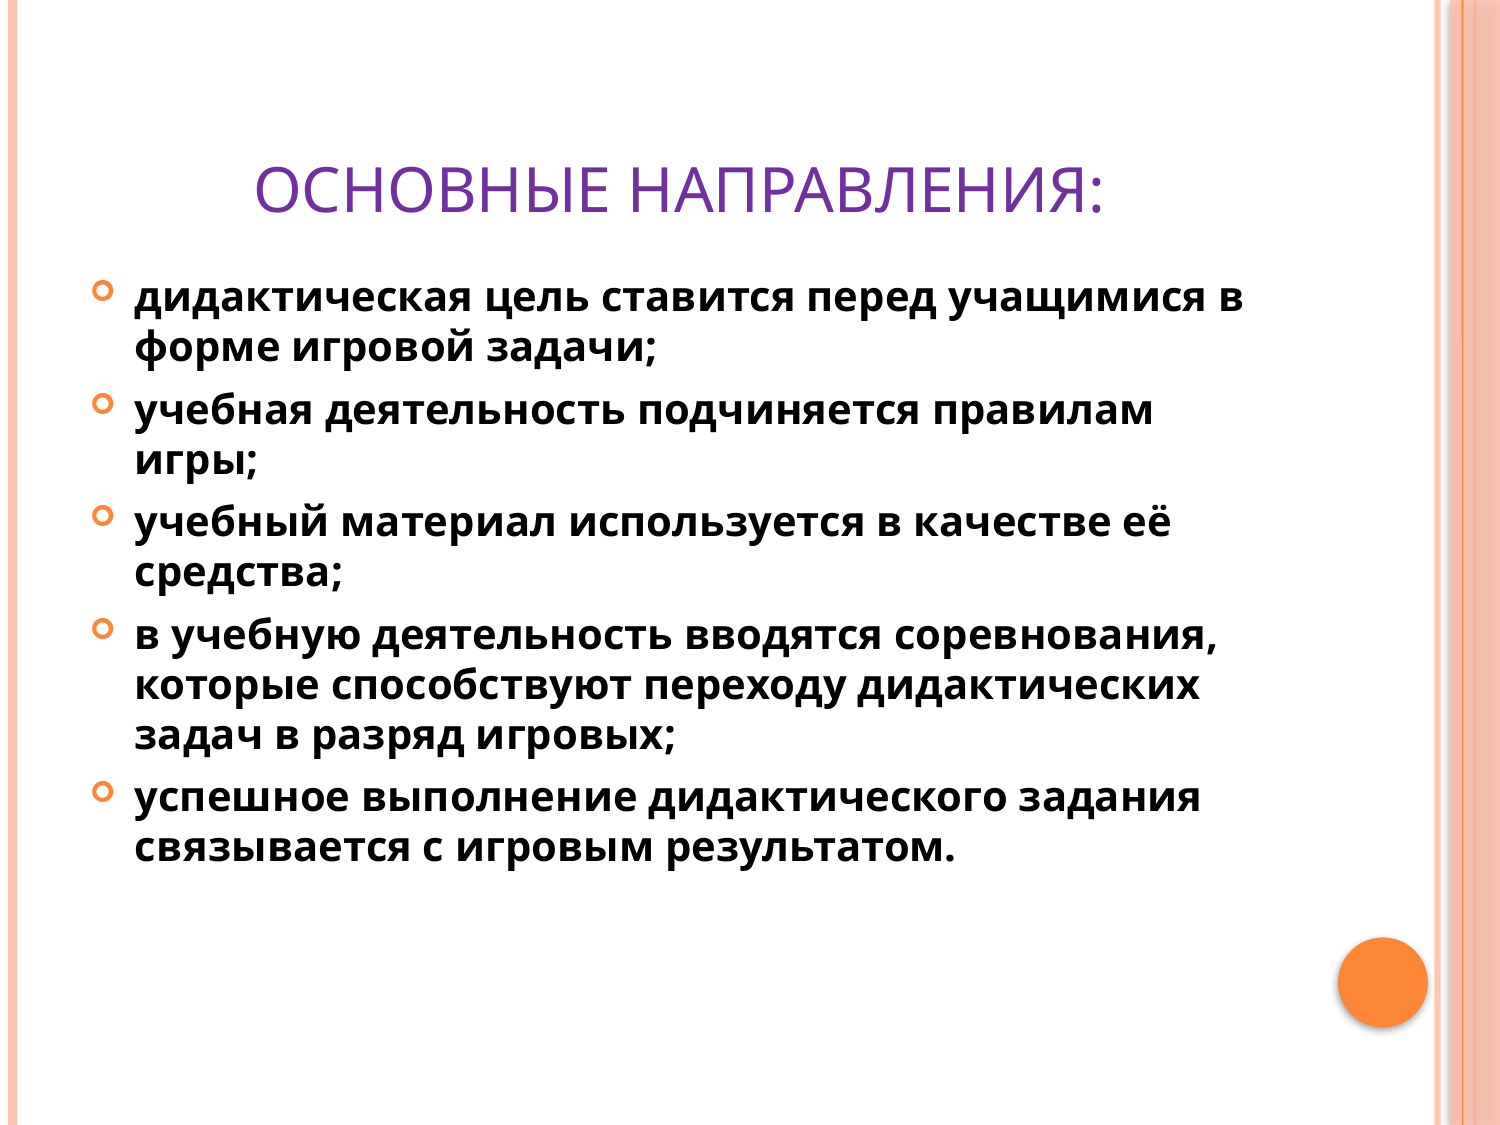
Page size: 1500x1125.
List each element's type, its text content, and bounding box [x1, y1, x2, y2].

list дидактическая цель ставится перед учащимися в форме игровой задачи; учебная деятельность подчиняется правилам игры; учебный материал используется в качестве её средства; в учебную деятельность вводятся соревнования, которые способствуют переходу дидактических задач в разряд игровых; успешное выполнение дидактического задания связывается с игровым результатом. [75, 262, 1300, 1062]
title Основные направления: [75, 45, 1300, 233]
